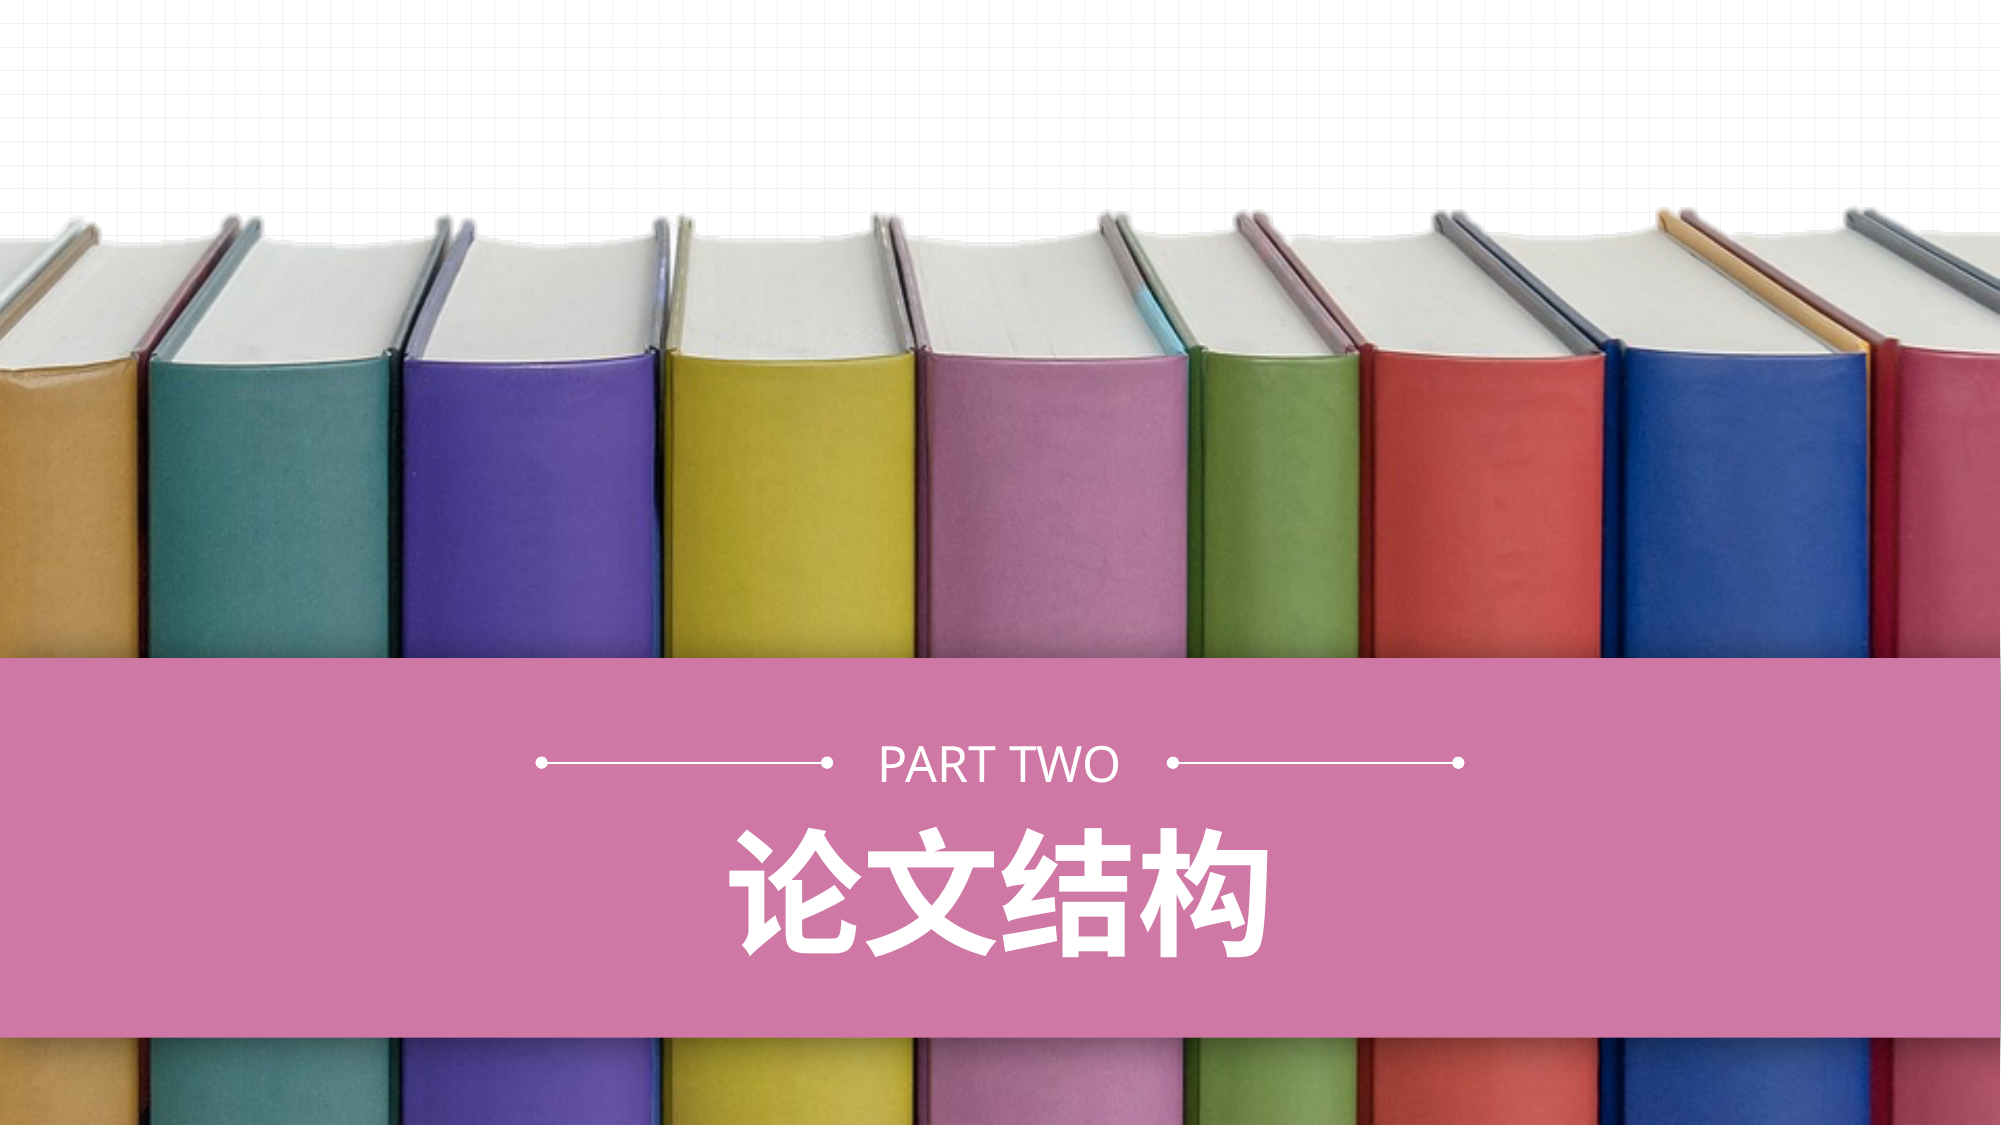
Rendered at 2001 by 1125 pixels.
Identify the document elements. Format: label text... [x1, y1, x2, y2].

text_box 论文结构 [710, 800, 1290, 981]
picture [0, 27, 2000, 658]
text_box PART TWO [862, 724, 1137, 762]
picture [0, 1038, 2000, 1125]
text_box PART TWO [862, 763, 1137, 800]
